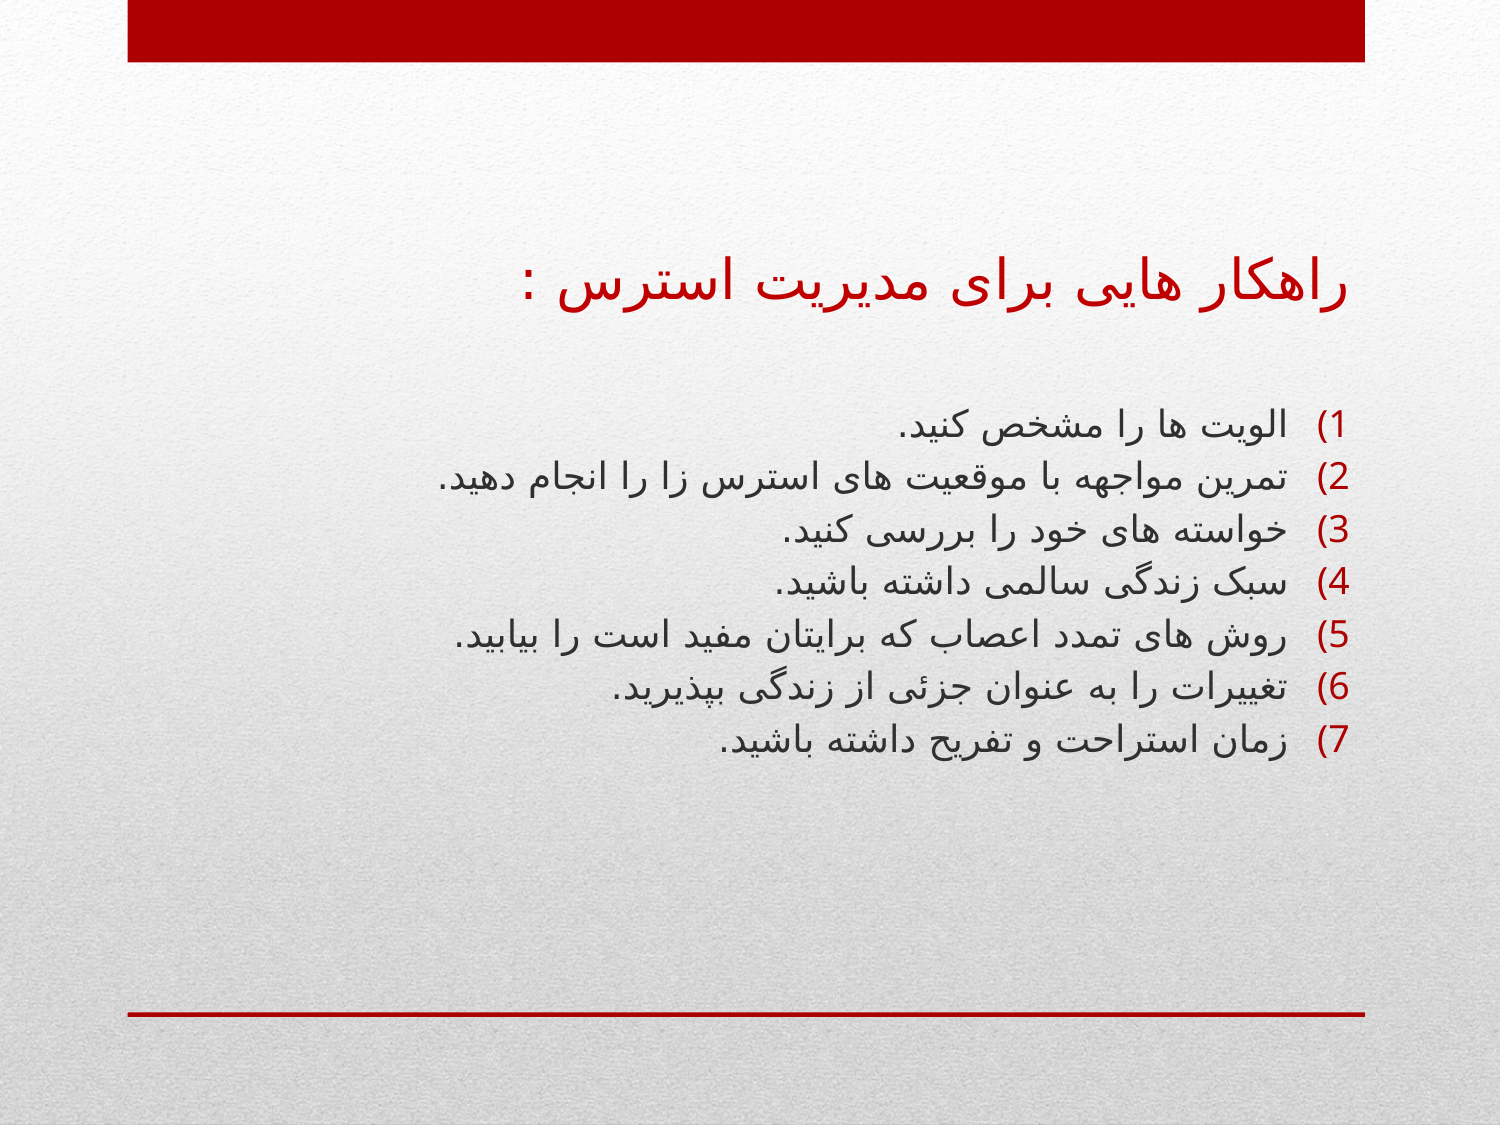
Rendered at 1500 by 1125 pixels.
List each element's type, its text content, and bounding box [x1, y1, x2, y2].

list الویت ها را مشخص کنید. تمرین مواجهه با موقعیت های استرس زا را انجام دهید. خواسته های خود را بررسی کنید. سبک زندگی سالمی داشته باشید. روش های تمدد اعصاب که برایتان مفید است را بیابید. تغییرات را به عنوان جزئی از زندگی بپذیرید. زمان استراحت و تفریح داشته باشید. [129, 340, 1368, 819]
title راهکار هایی برای مدیریت استرس : [253, 121, 1366, 319]
